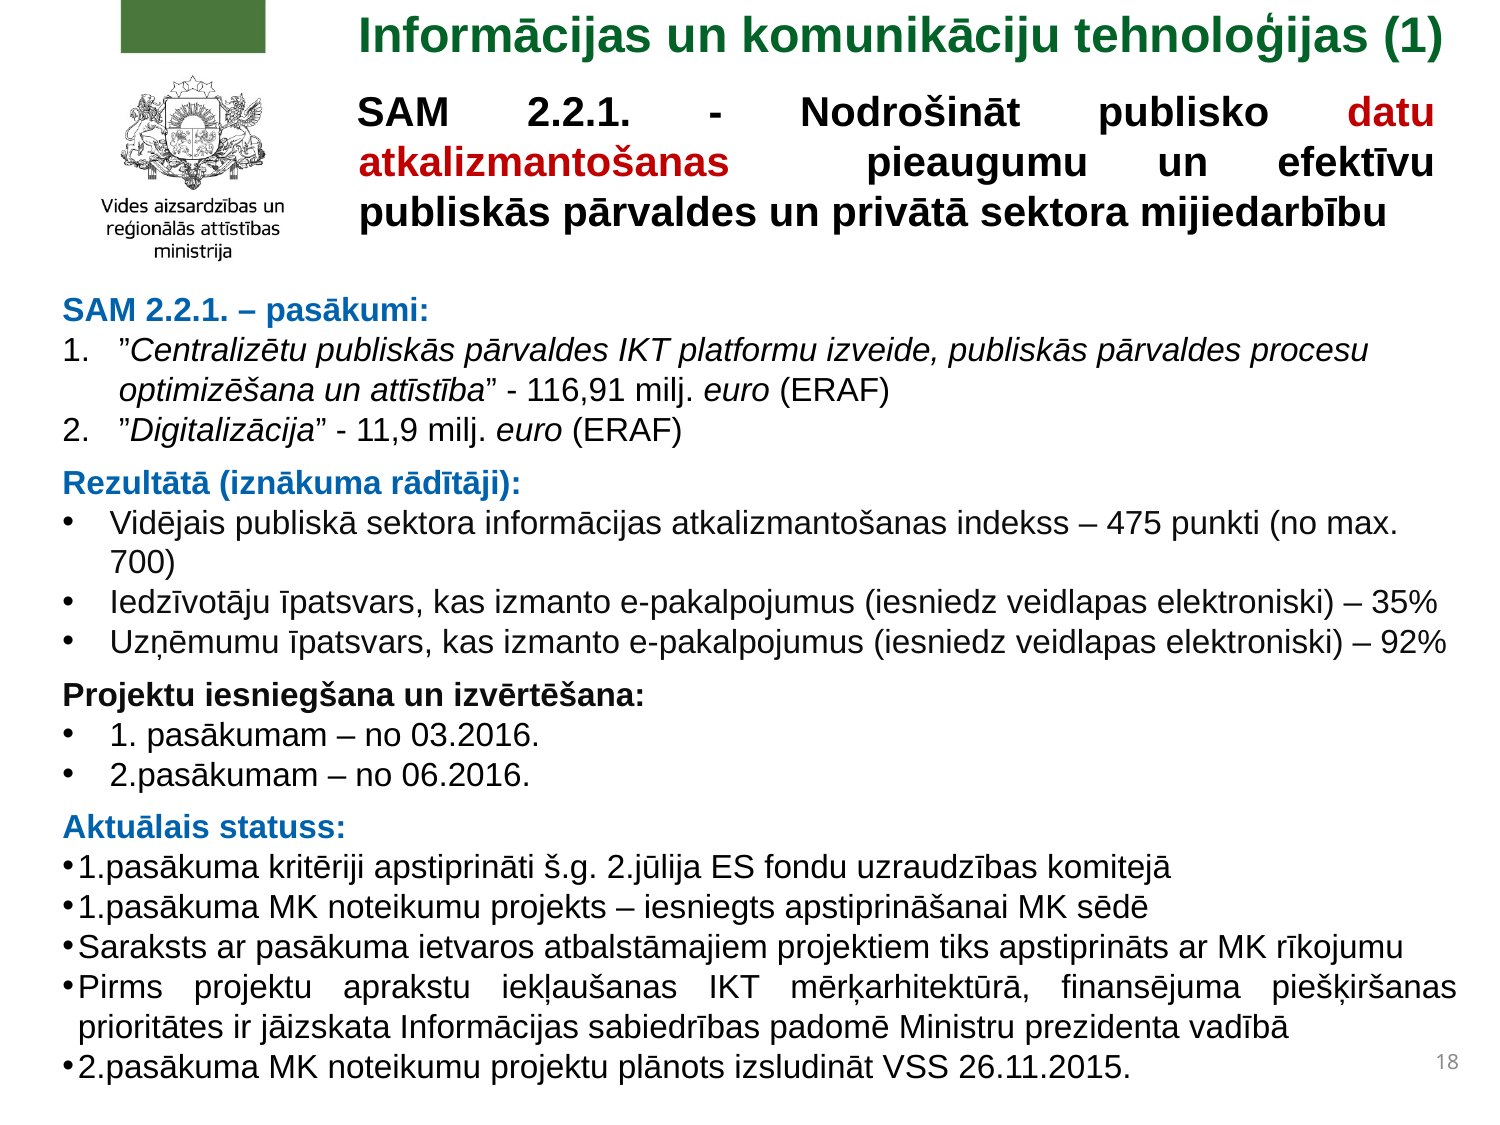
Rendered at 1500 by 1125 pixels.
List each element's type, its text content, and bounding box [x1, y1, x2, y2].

text_box SAM 2.2.1. – pasākumi: ”Centralizētu publiskās pārvaldes IKT platformu izveide, publiskās pārvaldes procesu optimizēšana un attīstība” - 116,91 milj. euro (ERAF) ”Digitalizācija” - 11,9 milj. euro (ERAF) Rezultātā (iznākuma rādītāji): Vidējais publiskā sektora informācijas atkalizmantošanas indekss – 475 punkti (no max. 700) Iedzīvotāju īpatsvars, kas izmanto e-pakalpojumus (iesniedz veidlapas elektroniski) – 35% Uzņēmumu īpatsvars, kas izmanto e-pakalpojumus (iesniedz veidlapas elektroniski) – 92% Projektu iesniegšana un izvērtēšana: 1. pasākumam – no 03.2016. 2.pasākumam – no 06.2016. Aktuālais statuss: 1.pasākuma kritēriji apstiprināti š.g. 2.jūlija ES fondu uzraudzības komitejā 1.pasākuma MK noteikumu projekts – iesniegts apstiprināšanai MK sēdē Saraksts ar pasākuma ietvaros atbalstāmajiem projektiem tiks apstiprināts ar MK rīkojumu Pirms projektu aprakstu iekļaušanas IKT mērķarhitektūrā, finansējuma piešķiršanas prioritātes ir jāizskata Informācijas sabiedrības padomē Ministru prezidenta vadībā 2.pasākuma MK noteikumu projektu plānots izsludināt VSS 26.11.2015. [47, 281, 1475, 1088]
text_box SAM 2.2.1. - Nodrošināt publisko datu atkalizmantošanas pieaugumu un efektīvu publiskās pārvaldes un privātā sektora mijiedarbību [267, 77, 1450, 243]
picture [48, 0, 338, 281]
text_box Informācijas un komunikāciju tehnoloģijas (1) [303, 0, 1500, 114]
